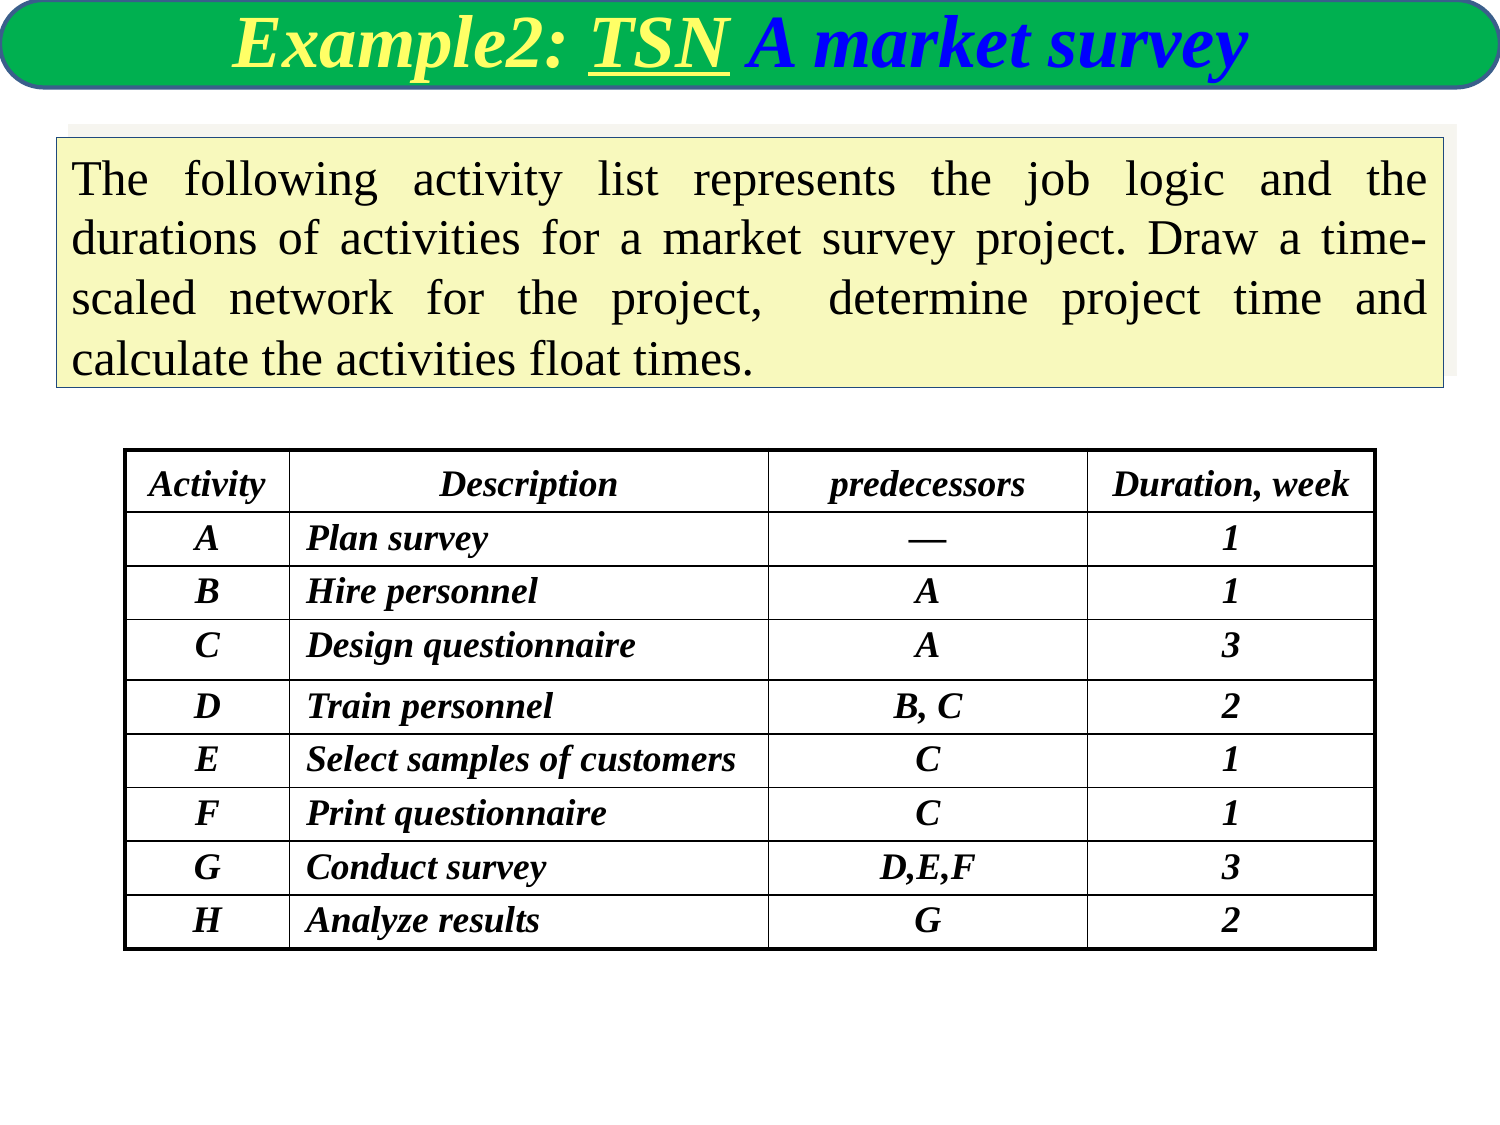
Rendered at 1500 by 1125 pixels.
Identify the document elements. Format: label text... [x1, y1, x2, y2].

table_cell E [127, 735, 289, 787]
table_cell C [127, 620, 289, 679]
table_cell Design questionnaire [290, 620, 768, 679]
table_cell Conduct survey [290, 842, 768, 894]
table_cell F [127, 788, 289, 840]
table_cell A [769, 620, 1087, 679]
table_cell 1 [1088, 788, 1373, 840]
table_cell B, C [769, 681, 1087, 733]
table_cell B [127, 567, 289, 619]
table_header Duration, week [1088, 452, 1373, 511]
table_header predecessors [769, 452, 1087, 511]
table_cell G [127, 842, 289, 894]
text_box The following activity list represents the job logic and the durations of activities for a market survey project. Draw a time- scaled network for the project, determine project time and calculate the activities float times. [56, 137, 1444, 388]
table_cell — [769, 513, 1087, 565]
table_cell 2 [1088, 681, 1373, 733]
table_header Description [290, 452, 768, 511]
table_cell Plan survey [290, 513, 768, 565]
table_cell A [127, 513, 289, 565]
text_box Example2: TSN A market survey [0, 0, 1500, 90]
table_header Activity [127, 452, 289, 511]
table_cell C [769, 788, 1087, 840]
table_cell 1 [1088, 513, 1373, 565]
table_cell G [769, 896, 1087, 947]
table_cell Train personnel [290, 681, 768, 733]
table_cell Select samples of customers [290, 735, 768, 787]
table_cell 3 [1088, 842, 1373, 894]
table_cell Hire personnel [290, 567, 768, 619]
table_cell 1 [1088, 735, 1373, 787]
table_cell H [127, 896, 289, 947]
table_cell 3 [1088, 620, 1373, 679]
table_cell D [127, 681, 289, 733]
table_cell 2 [1088, 896, 1373, 947]
table_cell C [769, 735, 1087, 787]
table_cell A [769, 567, 1087, 619]
table_cell Print questionnaire [290, 788, 768, 840]
table_cell Analyze results [290, 896, 768, 947]
table_cell D,E,F [769, 842, 1087, 894]
table_cell 1 [1088, 567, 1373, 619]
